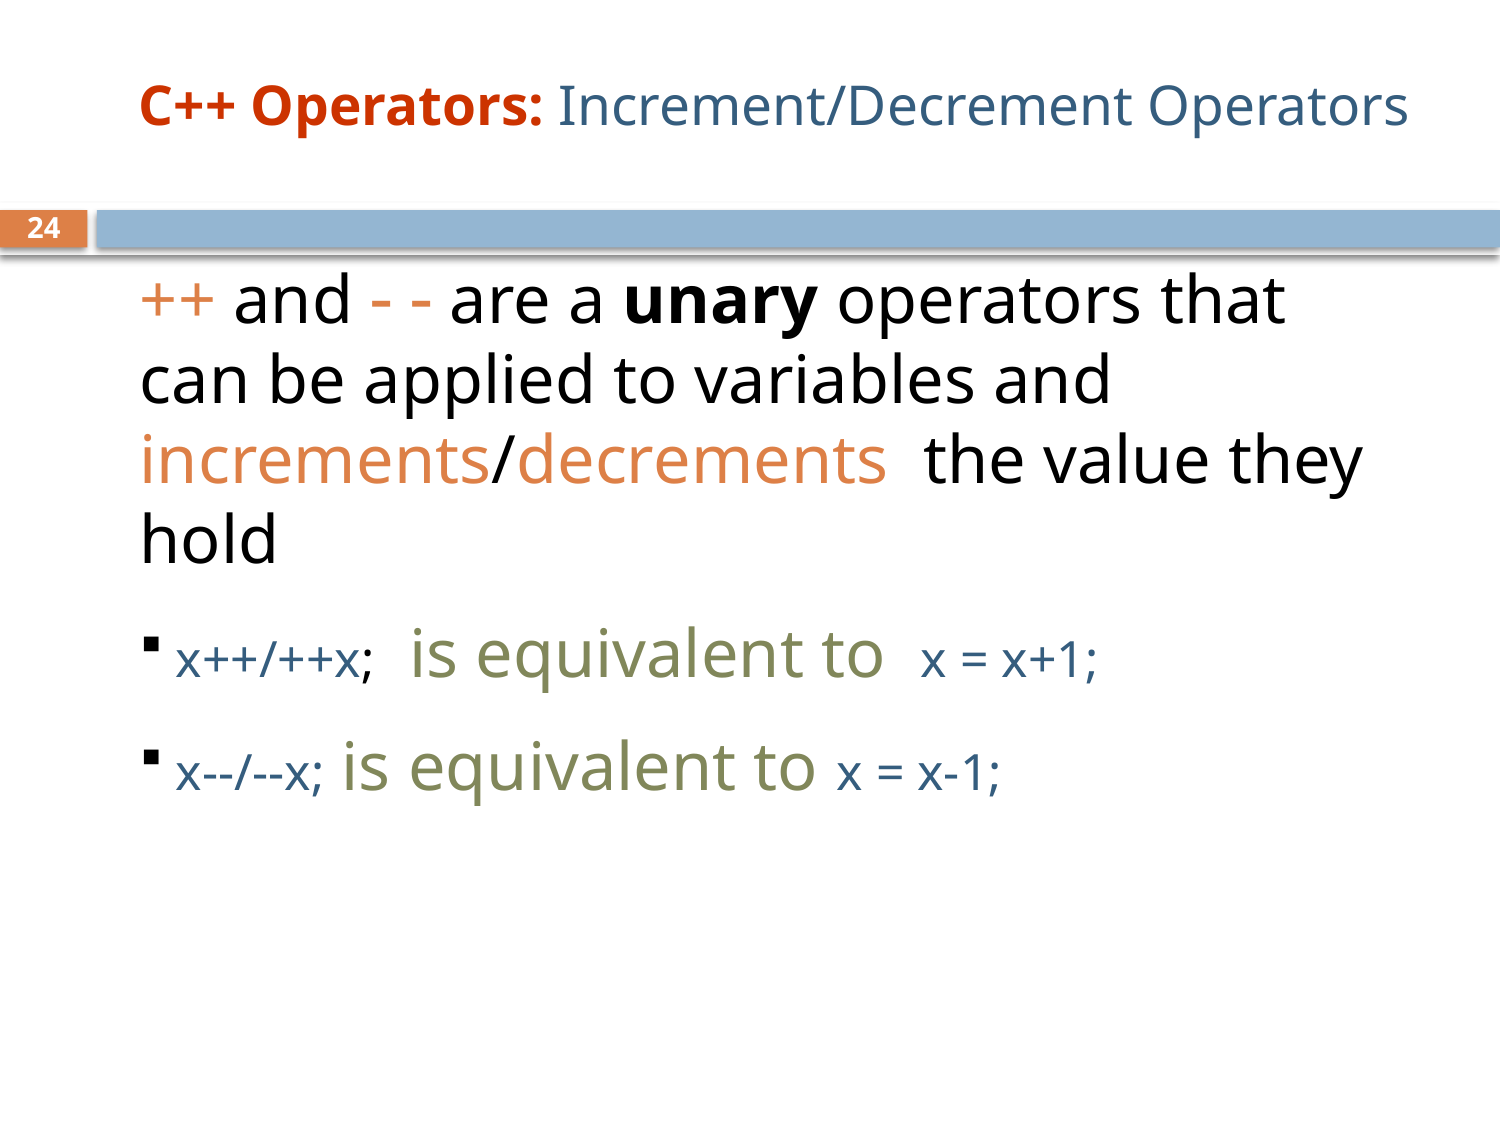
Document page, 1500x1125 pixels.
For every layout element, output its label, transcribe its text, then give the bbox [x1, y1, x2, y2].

slide_number 24 [0, 208, 88, 249]
text_box ++ and   are a unary operators that can be applied to variables and increments/decrements the value they hold x++/++x; is equivalent to x = x+1; x--/--x; is equivalent to x = x-1; [124, 249, 1400, 812]
title C++ Operators: Increment/Decrement Operators [123, 35, 1431, 173]
